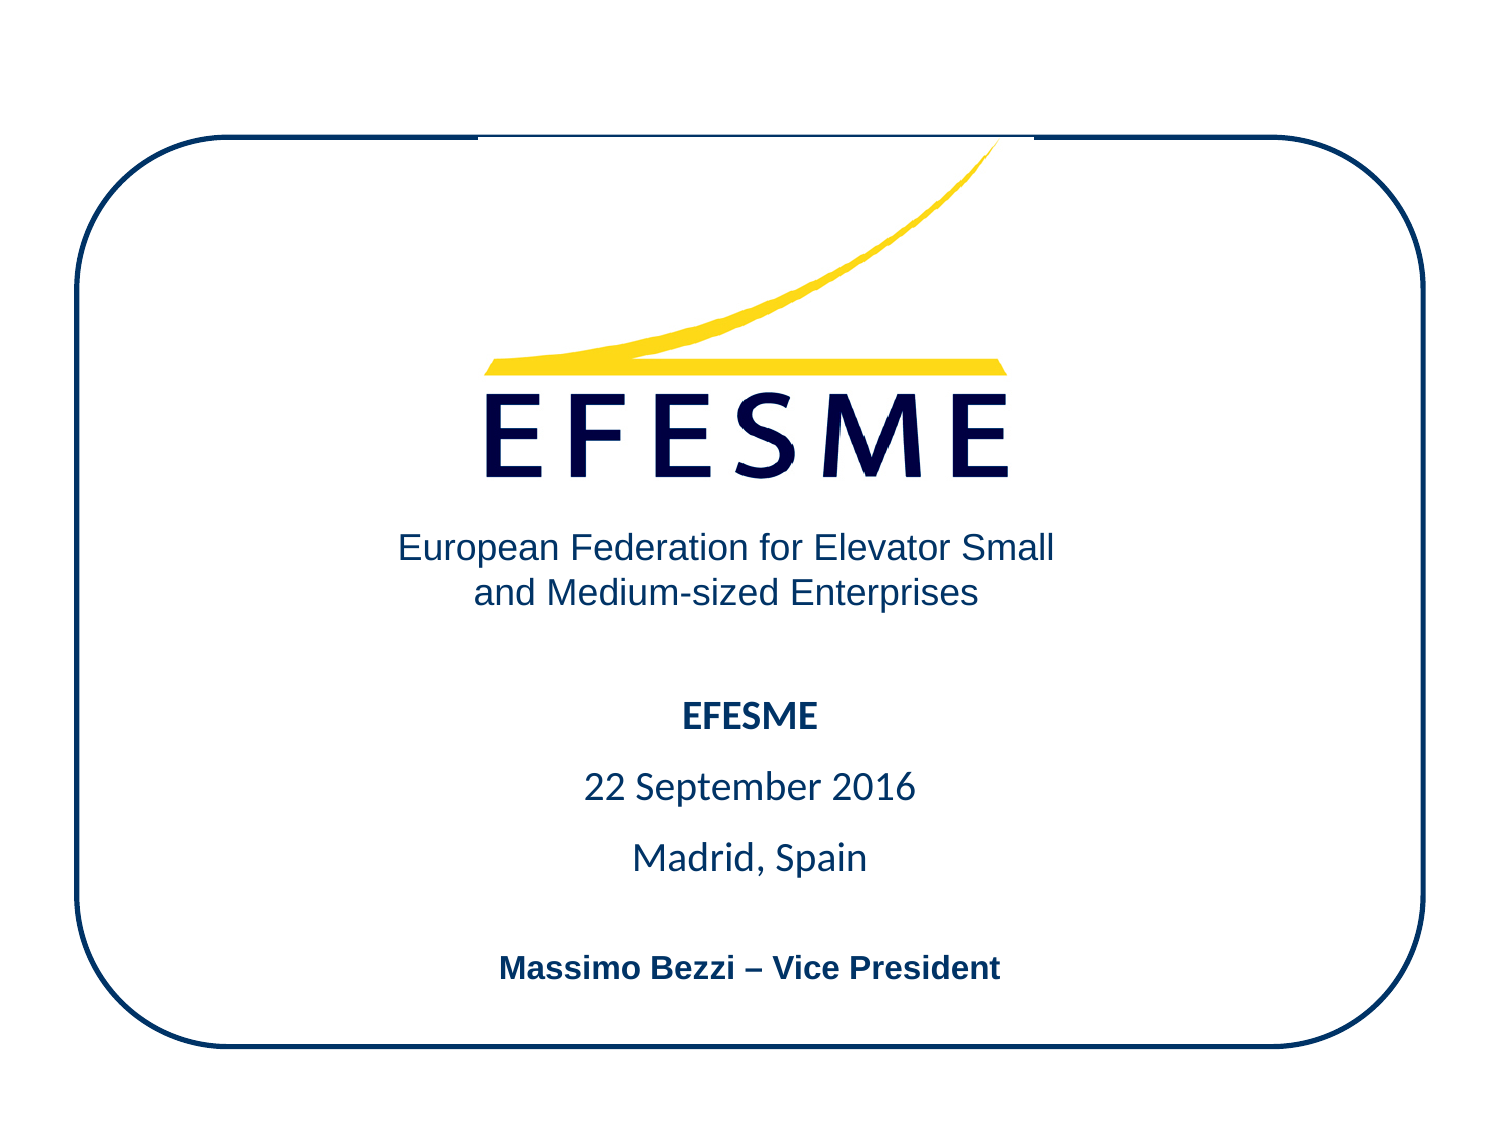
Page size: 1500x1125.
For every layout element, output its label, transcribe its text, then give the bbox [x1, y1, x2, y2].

text_box European Federation for Elevator Small and Medium-sized Enterprises [348, 515, 1105, 621]
text_box [113, 994, 1387, 1047]
text_box [76, 137, 1424, 976]
picture [478, 136, 1034, 482]
text_box EFESME 22 September 2016 Madrid, Spain Massimo Bezzi – Vice President [100, 680, 1400, 994]
